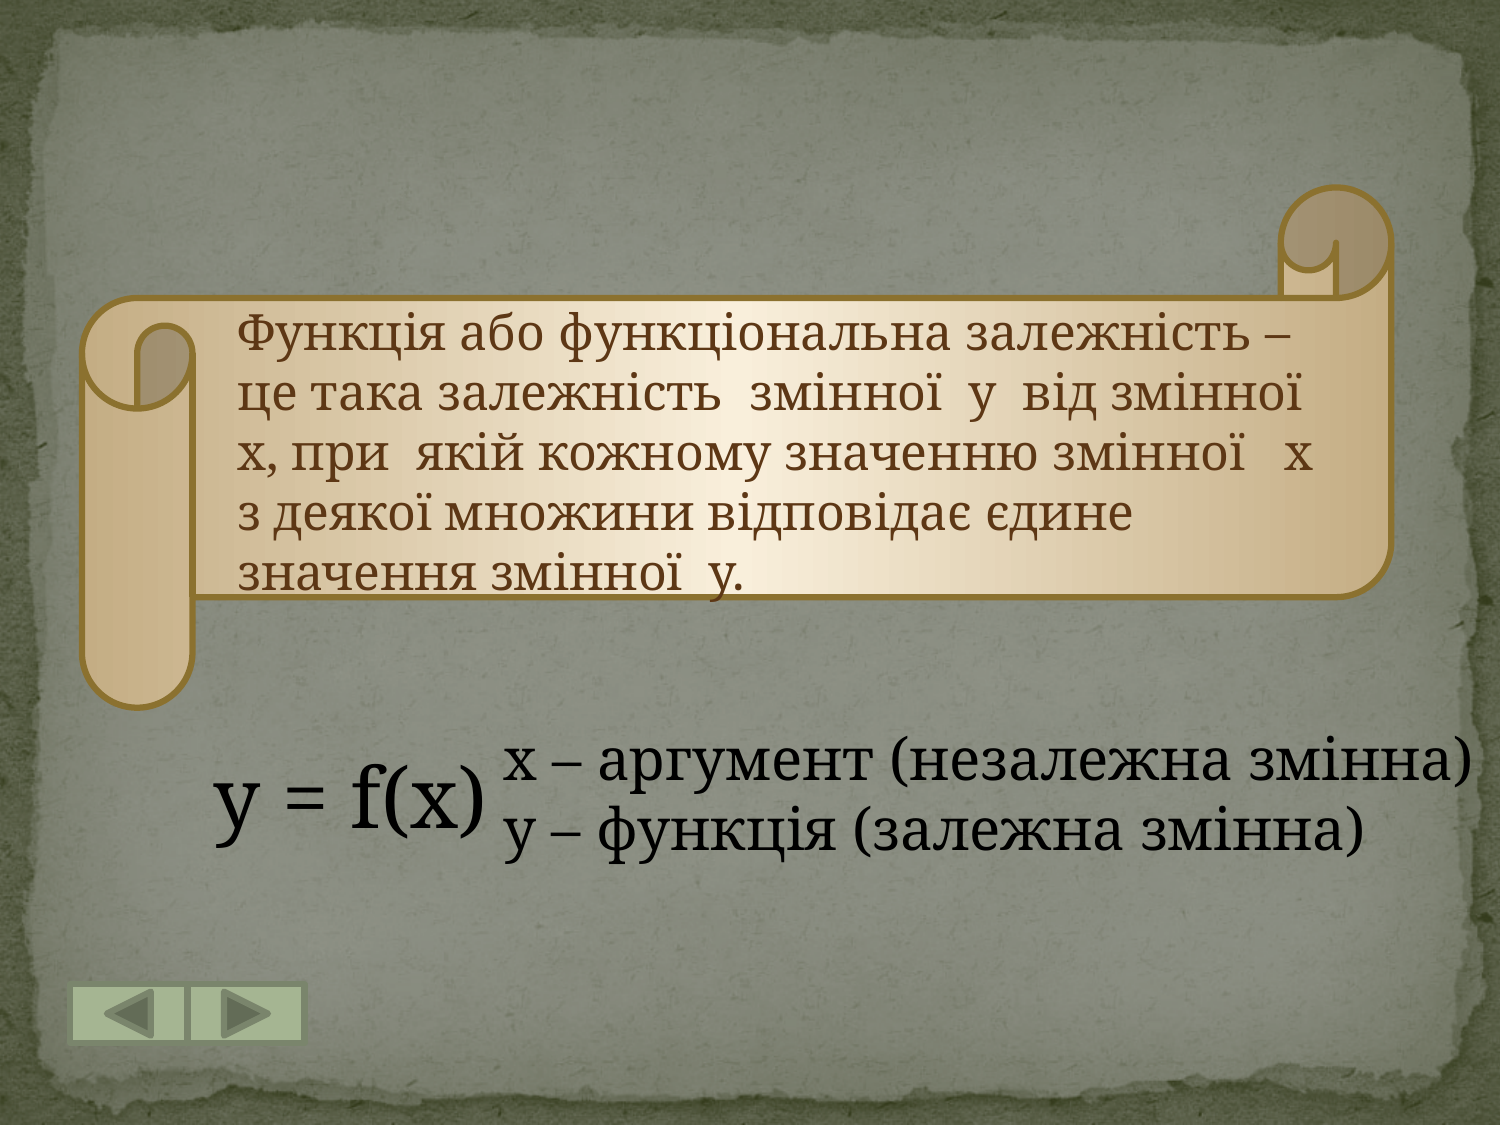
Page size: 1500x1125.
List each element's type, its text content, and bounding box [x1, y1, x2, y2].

text_box [184, 981, 308, 1046]
text_box [67, 981, 185, 1046]
text_box x – аргумент (незалежна змінна) у – функція (залежна змінна) [488, 714, 1489, 870]
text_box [82, 188, 1393, 709]
text_box y = f(x) [199, 738, 488, 853]
